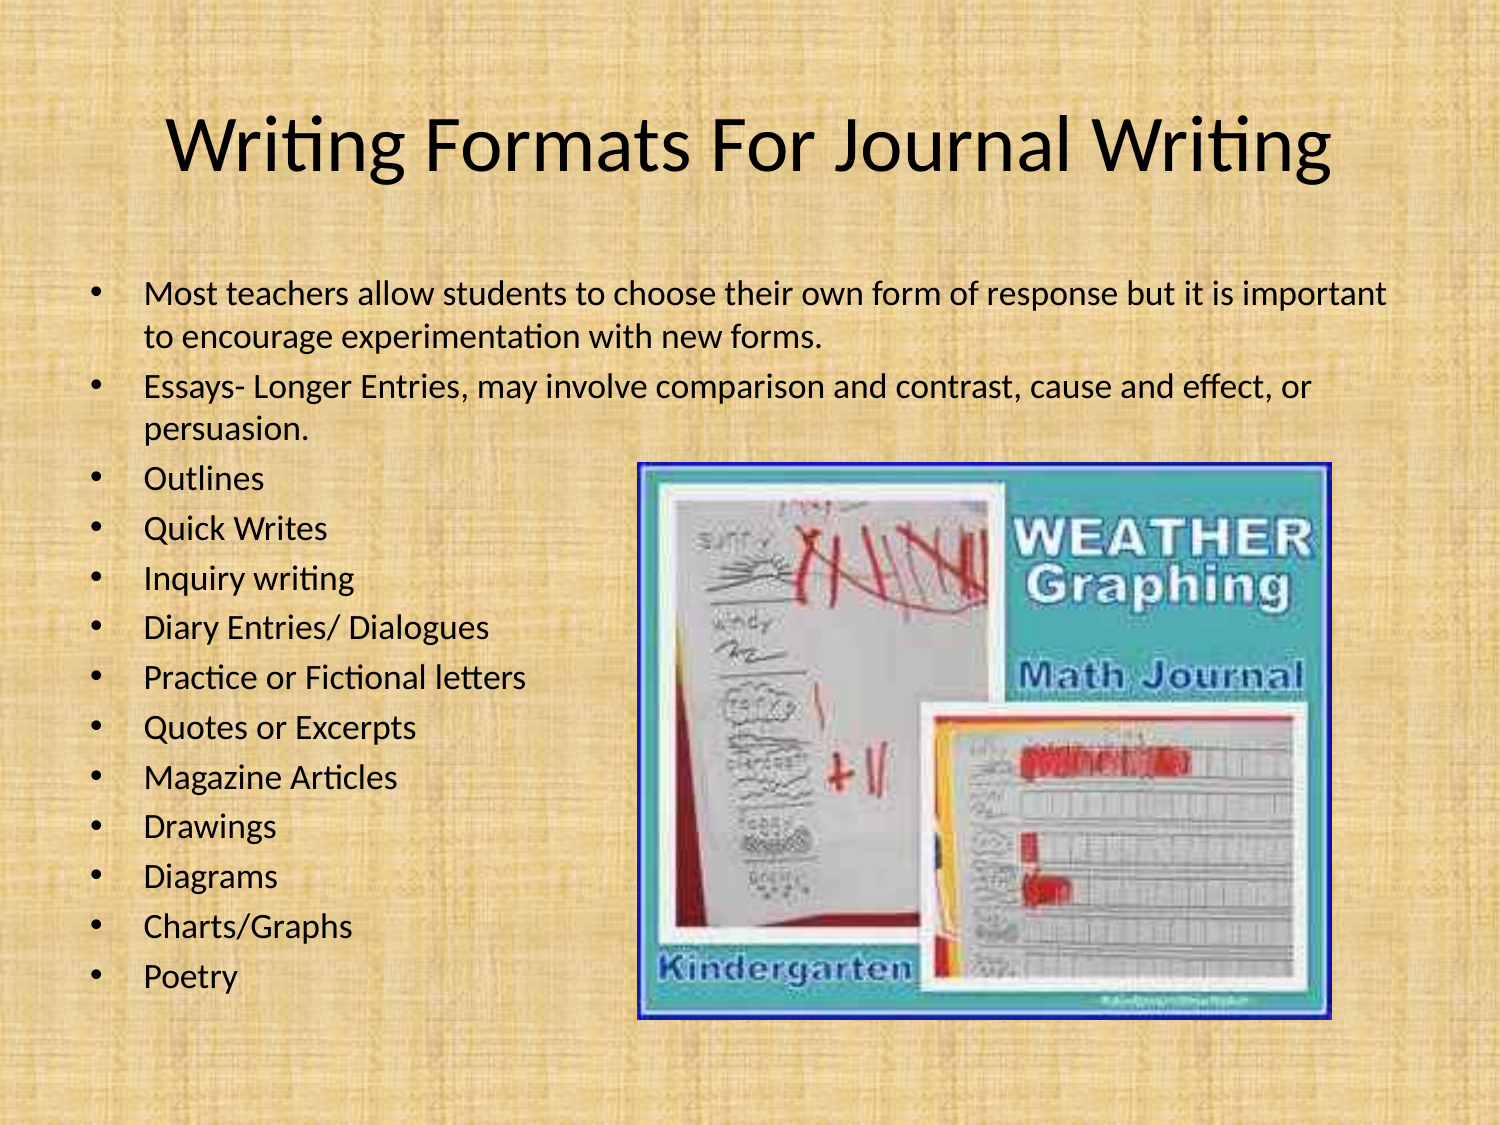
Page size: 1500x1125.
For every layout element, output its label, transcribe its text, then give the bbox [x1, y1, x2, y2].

list Most teachers allow students to choose their own form of response but it is important to encourage experimentation with new forms. Essays- Longer Entries, may involve comparison and contrast, cause and effect, or persuasion. Outlines Quick Writes Inquiry writing Diary Entries/ Dialogues Practice or Fictional letters Quotes or Excerpts Magazine Articles Drawings Diagrams Charts/Graphs Poetry [75, 262, 1425, 1005]
picture [0, 0, 1500, 1125]
title Writing Formats For Journal Writing [75, 45, 1425, 233]
